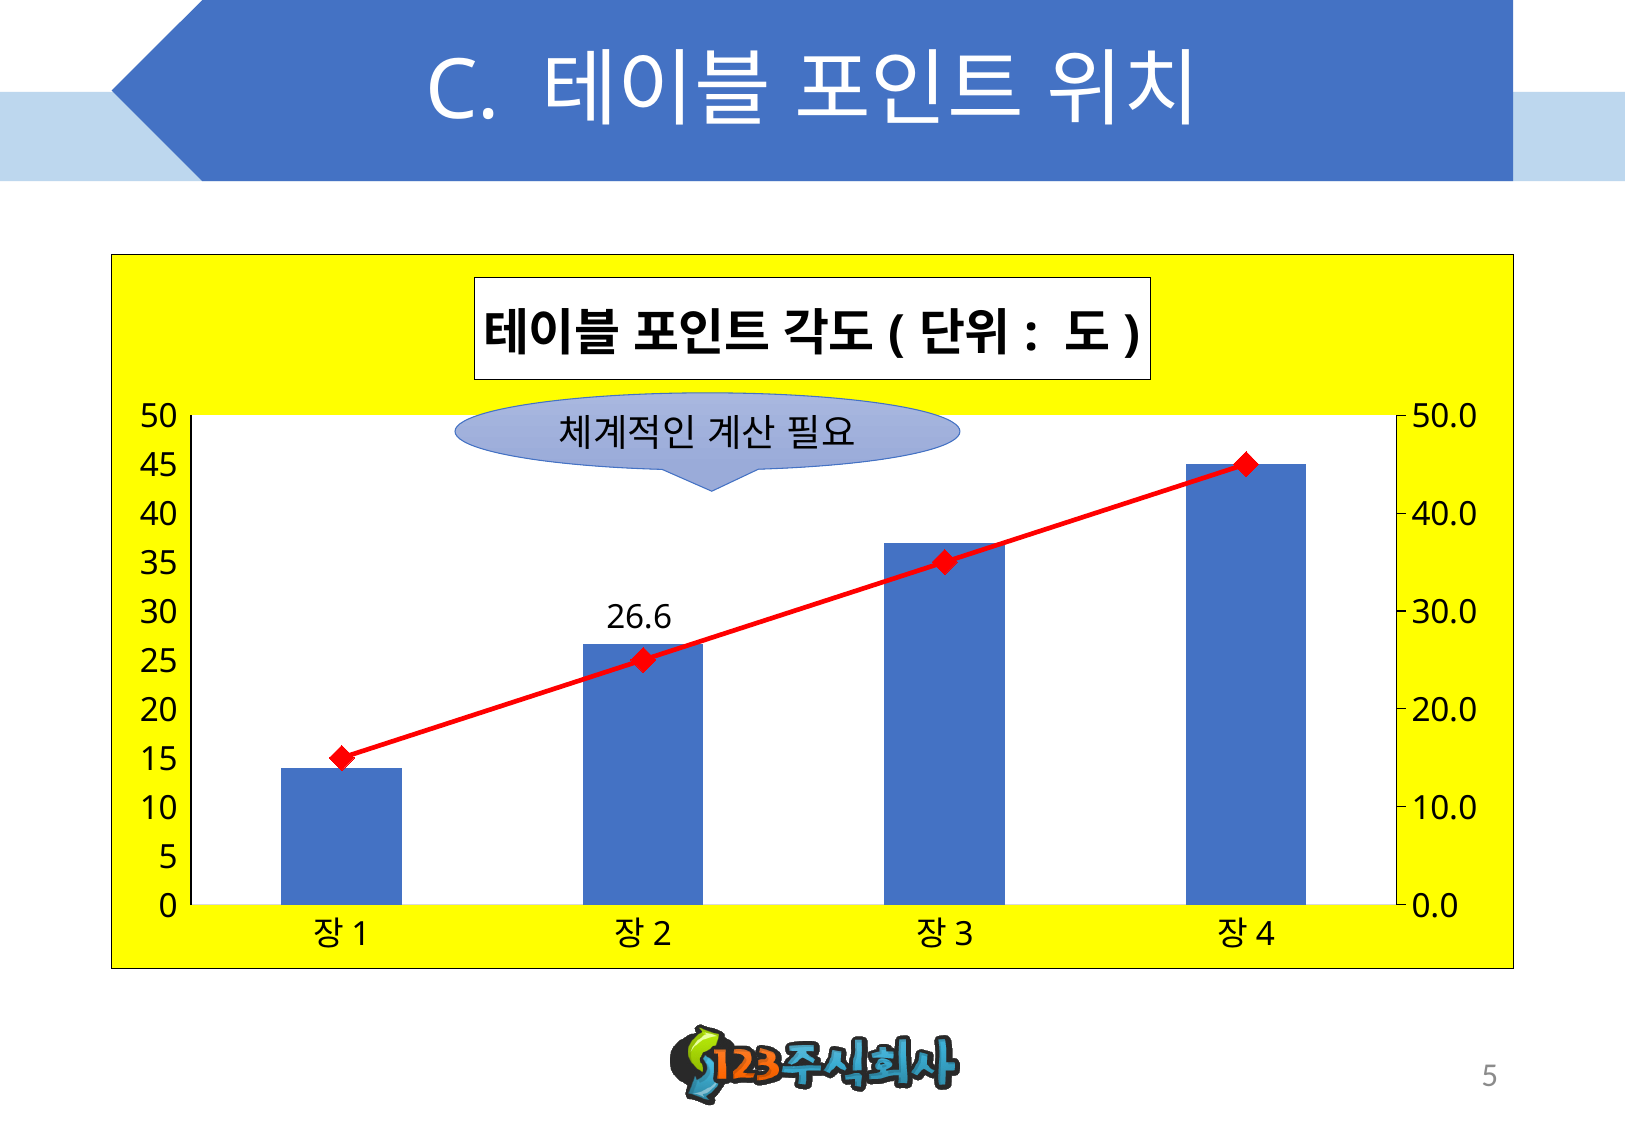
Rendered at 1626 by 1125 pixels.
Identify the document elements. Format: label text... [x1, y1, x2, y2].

picture [655, 1010, 973, 1117]
chart [111, 254, 1514, 969]
title C. 테이블 포인트 위치 [0, 3, 1625, 182]
slide_number 5 [1147, 1042, 1514, 1103]
